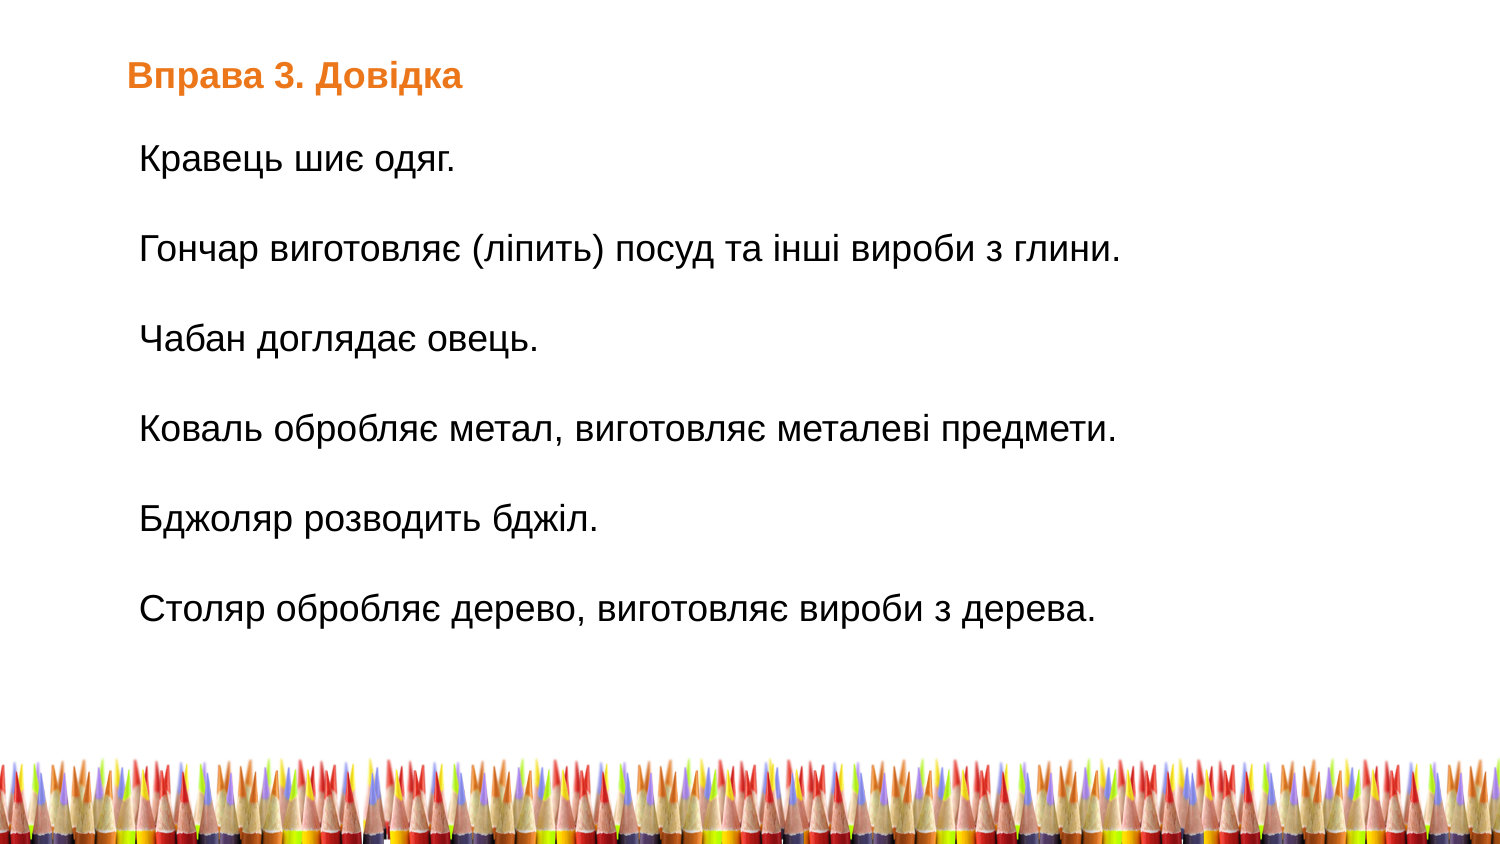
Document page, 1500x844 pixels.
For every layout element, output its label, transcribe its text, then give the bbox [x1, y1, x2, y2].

text_box Вправа 3. Довідка [112, 43, 656, 104]
picture [0, 756, 1500, 844]
text_box Кравець шиє одяг. Гончар виготовляє (ліпить) посуд та інші вироби з глини. Чабан доглядає овець. Коваль обробляє метал, виготовляє металеві предмети. Бджоляр розводить бджіл. Столяр обробляє дерево, виготовляє вироби з дерева. [123, 126, 1329, 637]
